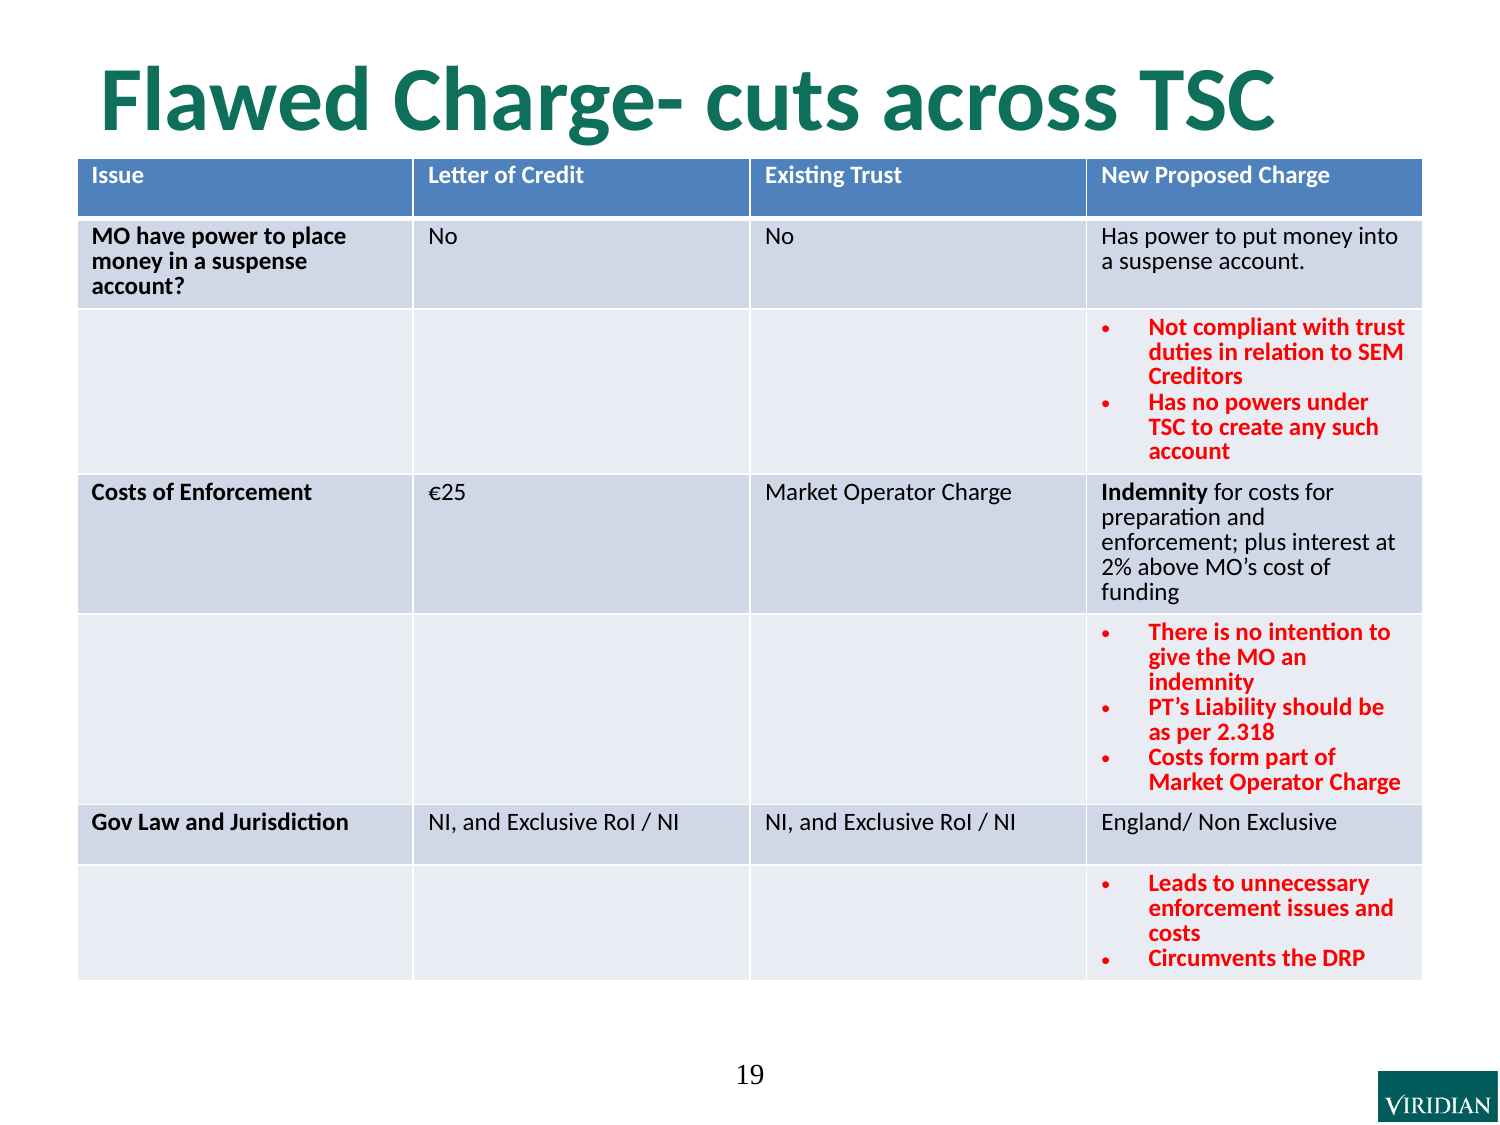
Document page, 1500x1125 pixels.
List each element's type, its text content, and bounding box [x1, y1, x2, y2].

table_cell [78, 866, 412, 980]
table_header New Proposed Charge [1087, 159, 1422, 216]
table_header Letter of Credit [414, 159, 749, 216]
table_header Issue [78, 159, 412, 216]
table_cell [751, 310, 1086, 473]
table_cell Has power to put money into a suspense account. [1087, 221, 1422, 308]
table_cell There is no intention to give the MO an indemnity PT’s Liability should be as per 2.318 Costs form part of Market Operator Charge [1087, 615, 1422, 804]
table_cell [751, 866, 1086, 980]
table_cell Market Operator Charge [751, 475, 1086, 613]
table_cell England/ Non Exclusive [1087, 805, 1422, 864]
table_cell Not compliant with trust duties in relation to SEM Creditors Has no powers under TSC to create any such account [1087, 310, 1422, 473]
table_cell No [414, 221, 749, 308]
table_cell NI, and Exclusive RoI / NI [751, 805, 1086, 864]
table_cell Leads to unnecessary enforcement issues and costs Circumvents the DRP [1087, 866, 1422, 980]
table_cell [414, 866, 749, 980]
title Flawed Charge- cuts across TSC [85, 0, 1436, 188]
table_cell Indemnity for costs for preparation and enforcement; plus interest at 2% above MO’s cost of funding [1087, 475, 1422, 613]
table_cell NI, and Exclusive RoI / NI [414, 805, 749, 864]
table_header Existing Trust [751, 159, 1086, 216]
table_cell [414, 310, 749, 473]
table_cell [414, 615, 749, 804]
table_cell [78, 310, 412, 473]
footer 19 [512, 1042, 988, 1103]
picture [1375, 1068, 1500, 1125]
table_cell [78, 615, 412, 804]
table_cell €25 [414, 475, 749, 613]
table_cell No [751, 221, 1086, 308]
table_cell MO have power to place money in a suspense account? [78, 221, 412, 308]
table_cell Gov Law and Jurisdiction [78, 805, 412, 864]
table_cell Costs of Enforcement [78, 475, 412, 613]
table_cell [751, 615, 1086, 804]
